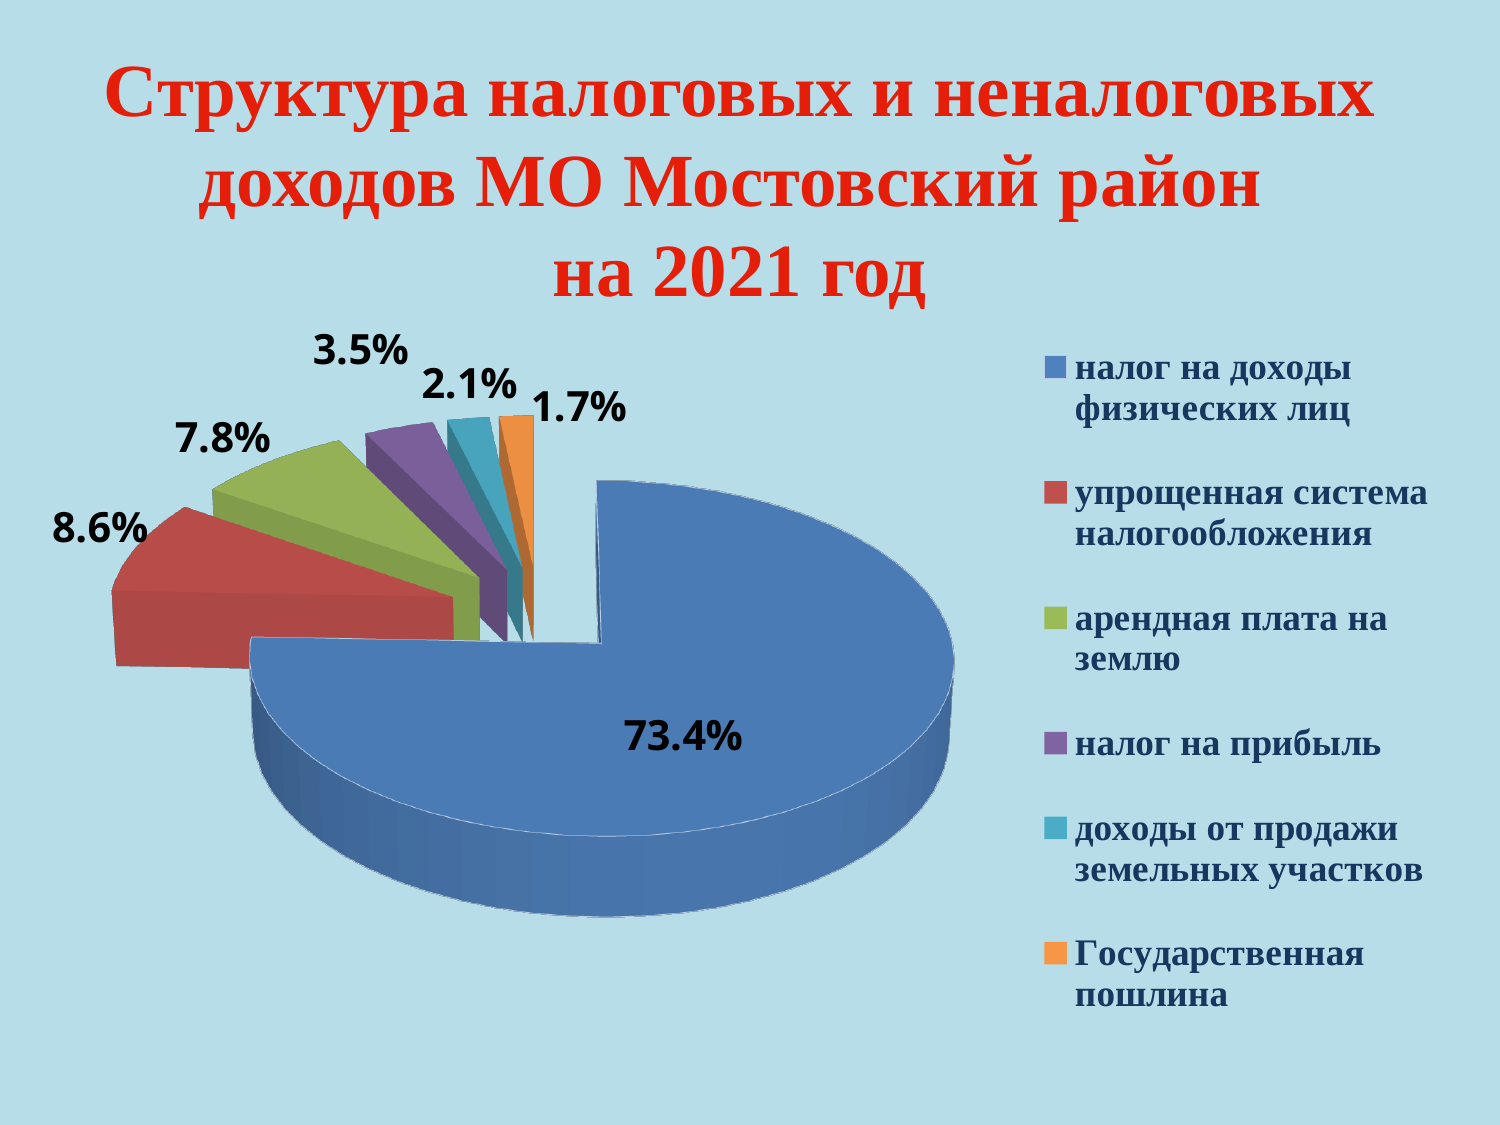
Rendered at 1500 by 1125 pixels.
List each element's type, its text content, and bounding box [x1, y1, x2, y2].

title Структура налоговых и неналоговых доходов МО Мостовский район на 2021 год [64, 42, 1415, 301]
chart [41, 302, 1459, 1059]
